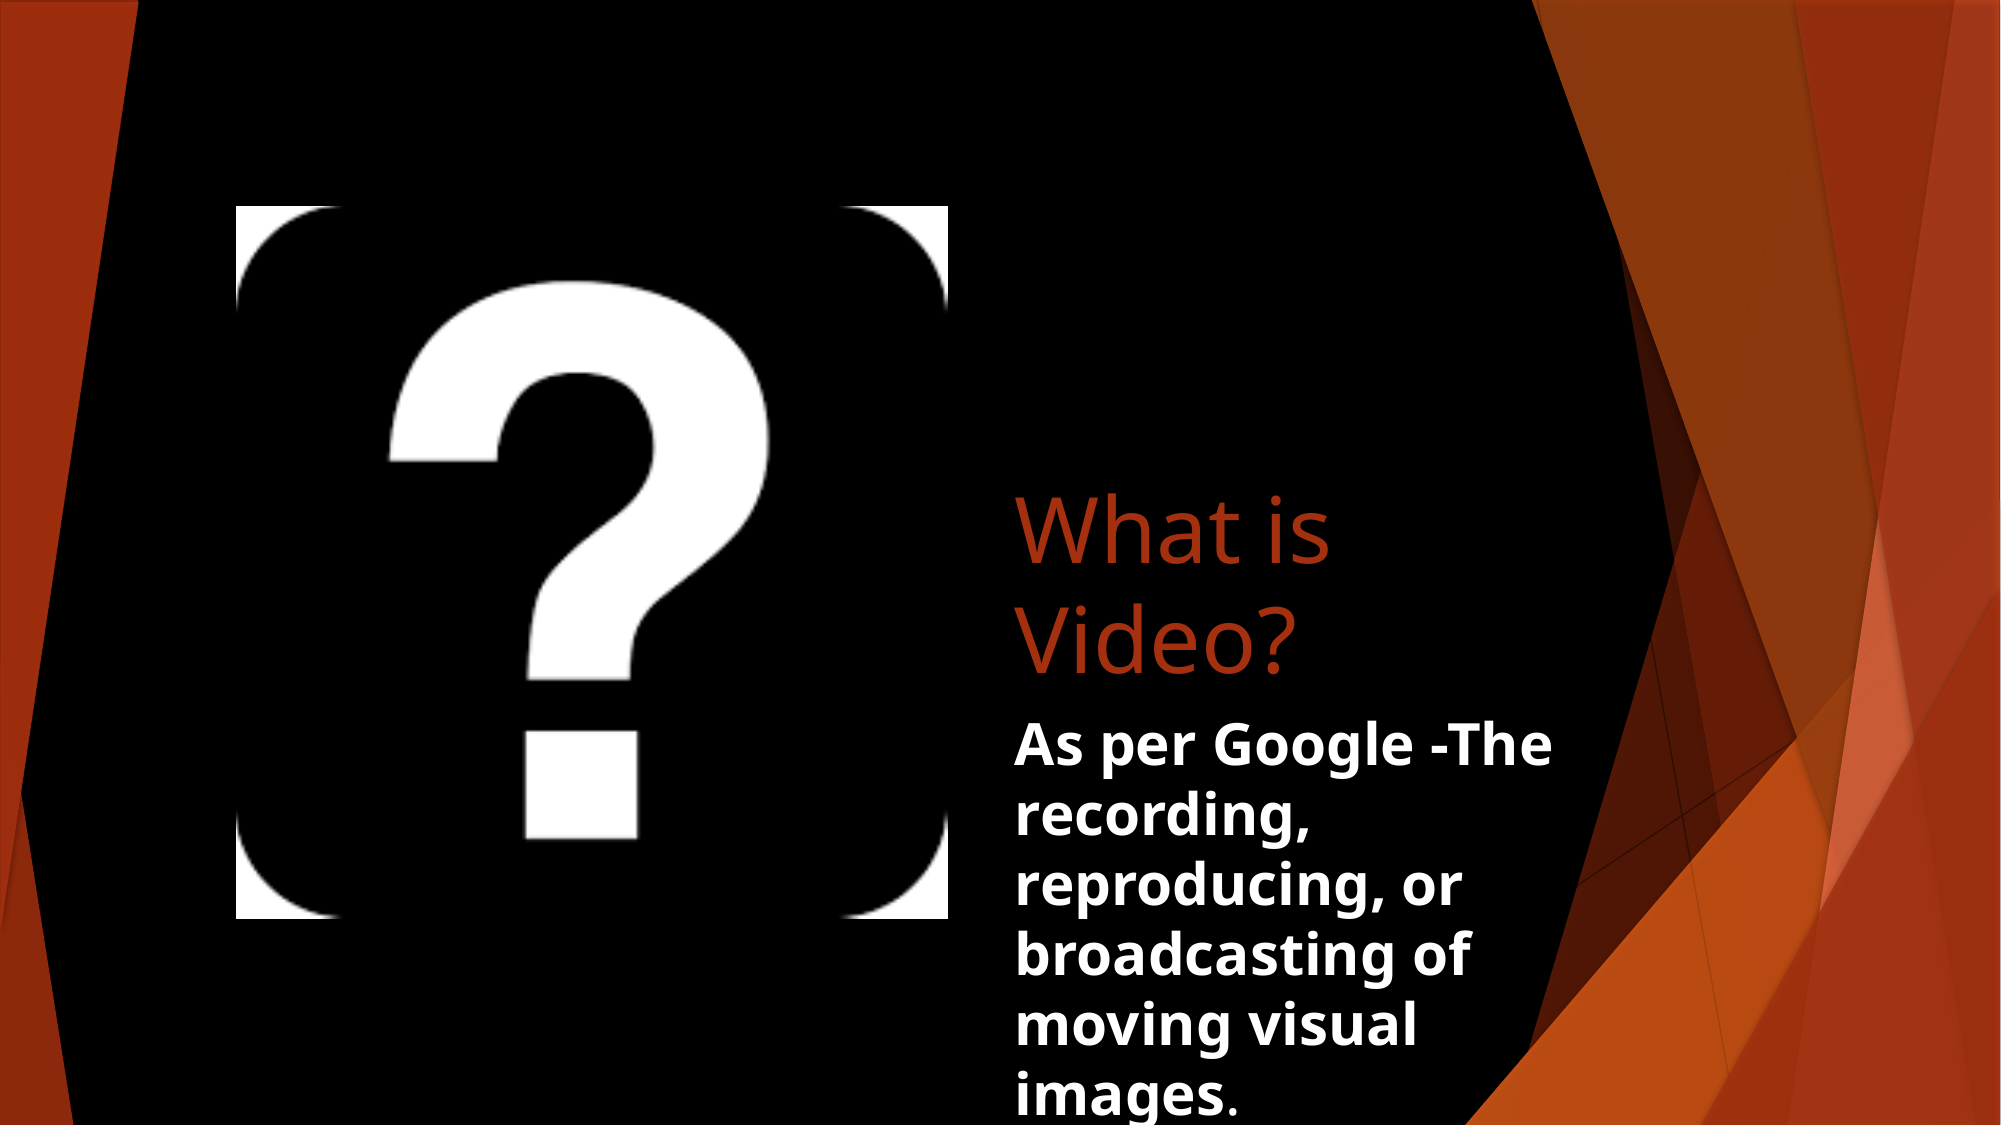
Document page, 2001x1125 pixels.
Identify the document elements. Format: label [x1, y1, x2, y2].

text_box [0, 0, 2000, 1125]
picture [235, 206, 949, 919]
